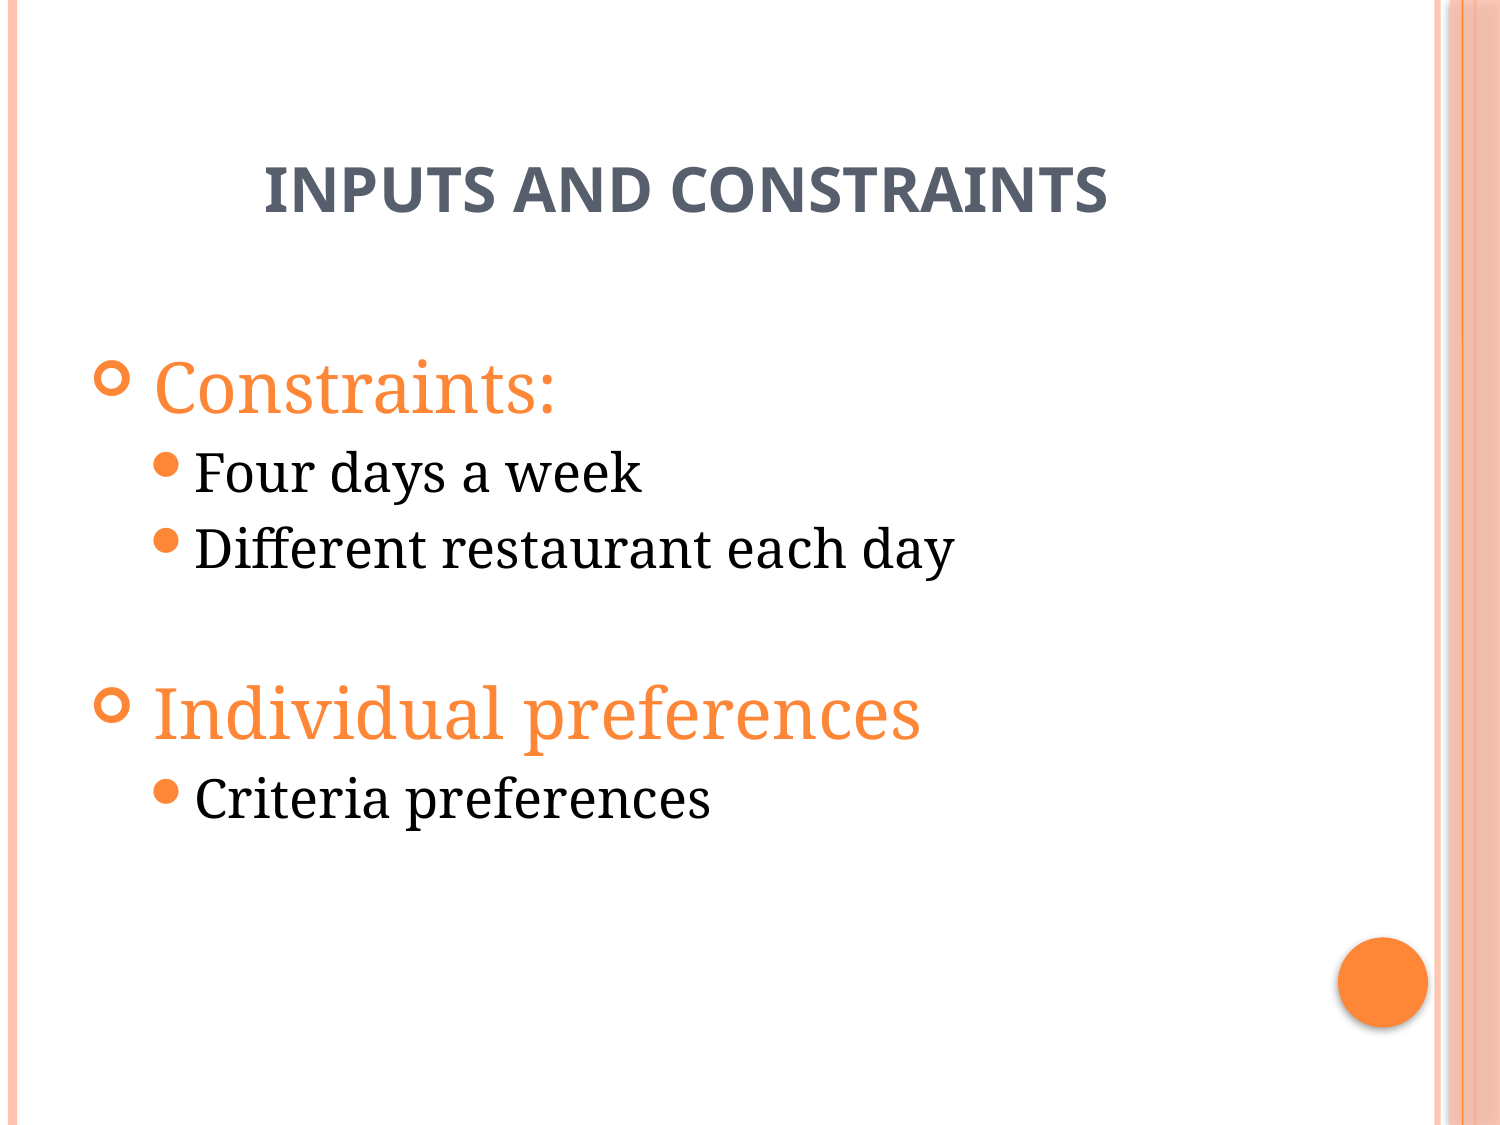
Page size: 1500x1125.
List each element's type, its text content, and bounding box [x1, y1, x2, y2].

title Inputs and Constraints [75, 45, 1300, 233]
list Constraints: Four days a week Different restaurant each day Individual preferences Criteria preferences [75, 262, 1300, 1062]
